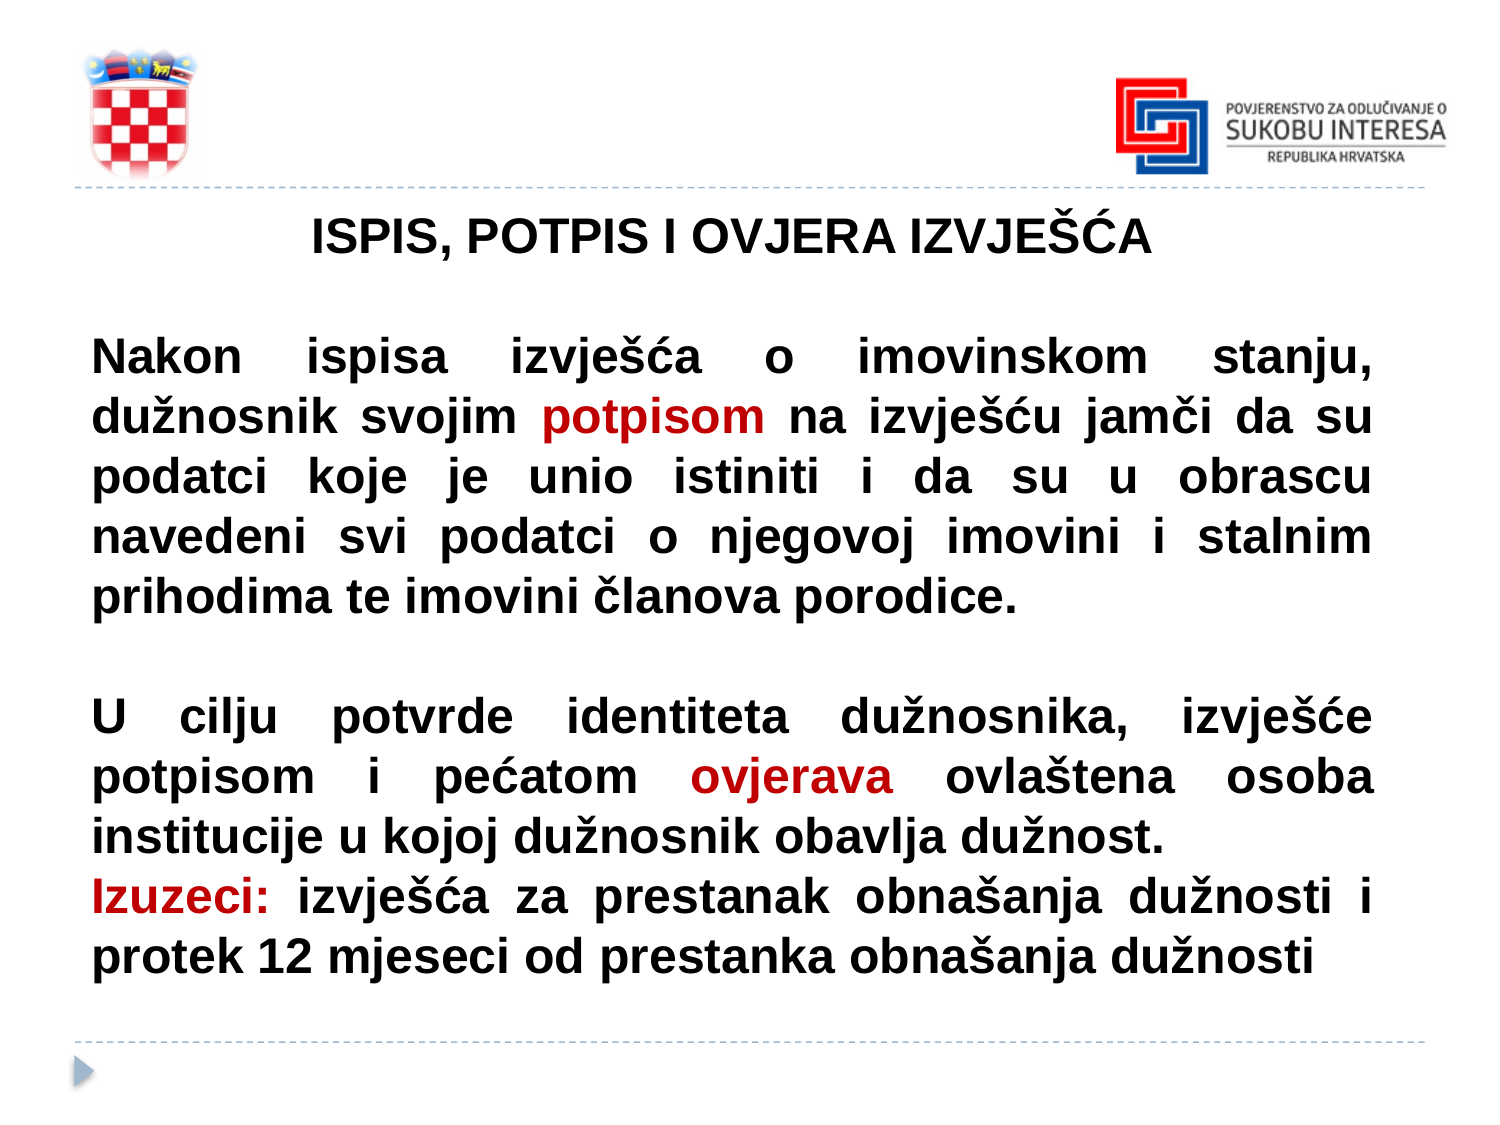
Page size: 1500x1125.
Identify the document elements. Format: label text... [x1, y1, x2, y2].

title [149, 30, 1500, 194]
text_box ISPIS, POTPIS I OVJERA IZVJEŠĆA Nakon ispisa izvješća o imovinskom stanju, dužnosnik svojim potpisom na izvješću jamči da su podatci koje je unio istiniti i da su u obrascu navedeni svi podatci o njegovoj imovini i stalnim prihodima te imovini članova porodice. U cilju potvrde identiteta dužnosnika, izvješće potpisom i pećatom ovjerava ovlaštena osoba institucije u kojoj dužnosnik obavlja dužnost. Izuzeci: izvješća za prestanak obnašanja dužnosti i protek 12 mjeseci od prestanka obnašanja dužnosti [76, 196, 1389, 991]
picture [1115, 66, 1451, 185]
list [75, 42, 208, 185]
